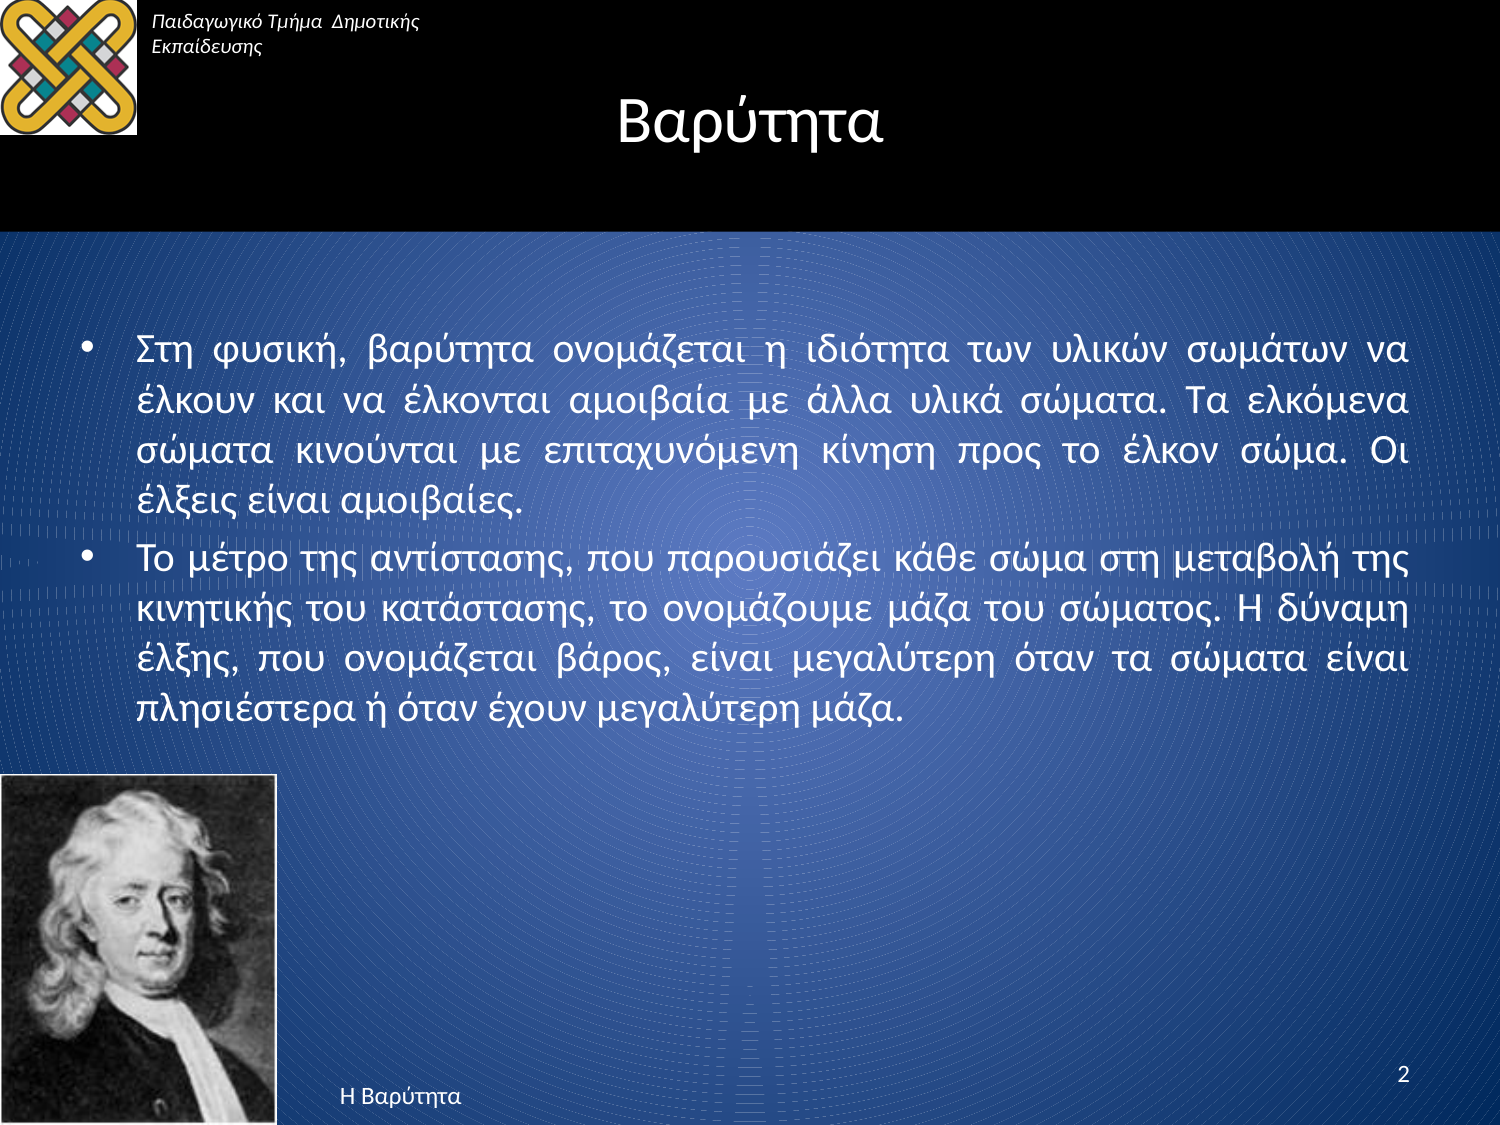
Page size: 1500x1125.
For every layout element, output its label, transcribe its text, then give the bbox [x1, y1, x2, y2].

slide_number 2 [1074, 1042, 1425, 1103]
list Στη φυσική, βαρύτητα ονομάζεται η ιδιότητα των υλικών σωμάτων να έλκουν και να έλκονται αμοιβαία με άλλα υλικά σώματα. Τα ελκόμενα σώματα κινούνται με επιταχυνόμενη κίνηση προς το έλκον σώμα. Οι έλξεις είναι αμοιβαίες. Το μέτρο της αντίστασης, που παρουσιάζει κάθε σώμα στη μεταβολή της κινητικής του κατάστασης, το ονομάζουμε μάζα του σώματος. Η δύναμη έλξης, που ονομάζεται βάρος, είναι μεγαλύτερη όταν τα σώματα είναι πλησιέστερα ή όταν έχουν μεγαλύτερη μάζα. [64, 255, 1425, 1005]
title Βαρύτητα [0, 0, 1500, 232]
picture [0, 0, 138, 136]
slide_number Η Βαρύτητα [324, 1065, 562, 1125]
text_box Παιδαγωγικό Τμήμα Δημοτικής Εκπαίδευσης [141, 0, 470, 66]
picture [0, 774, 278, 1125]
